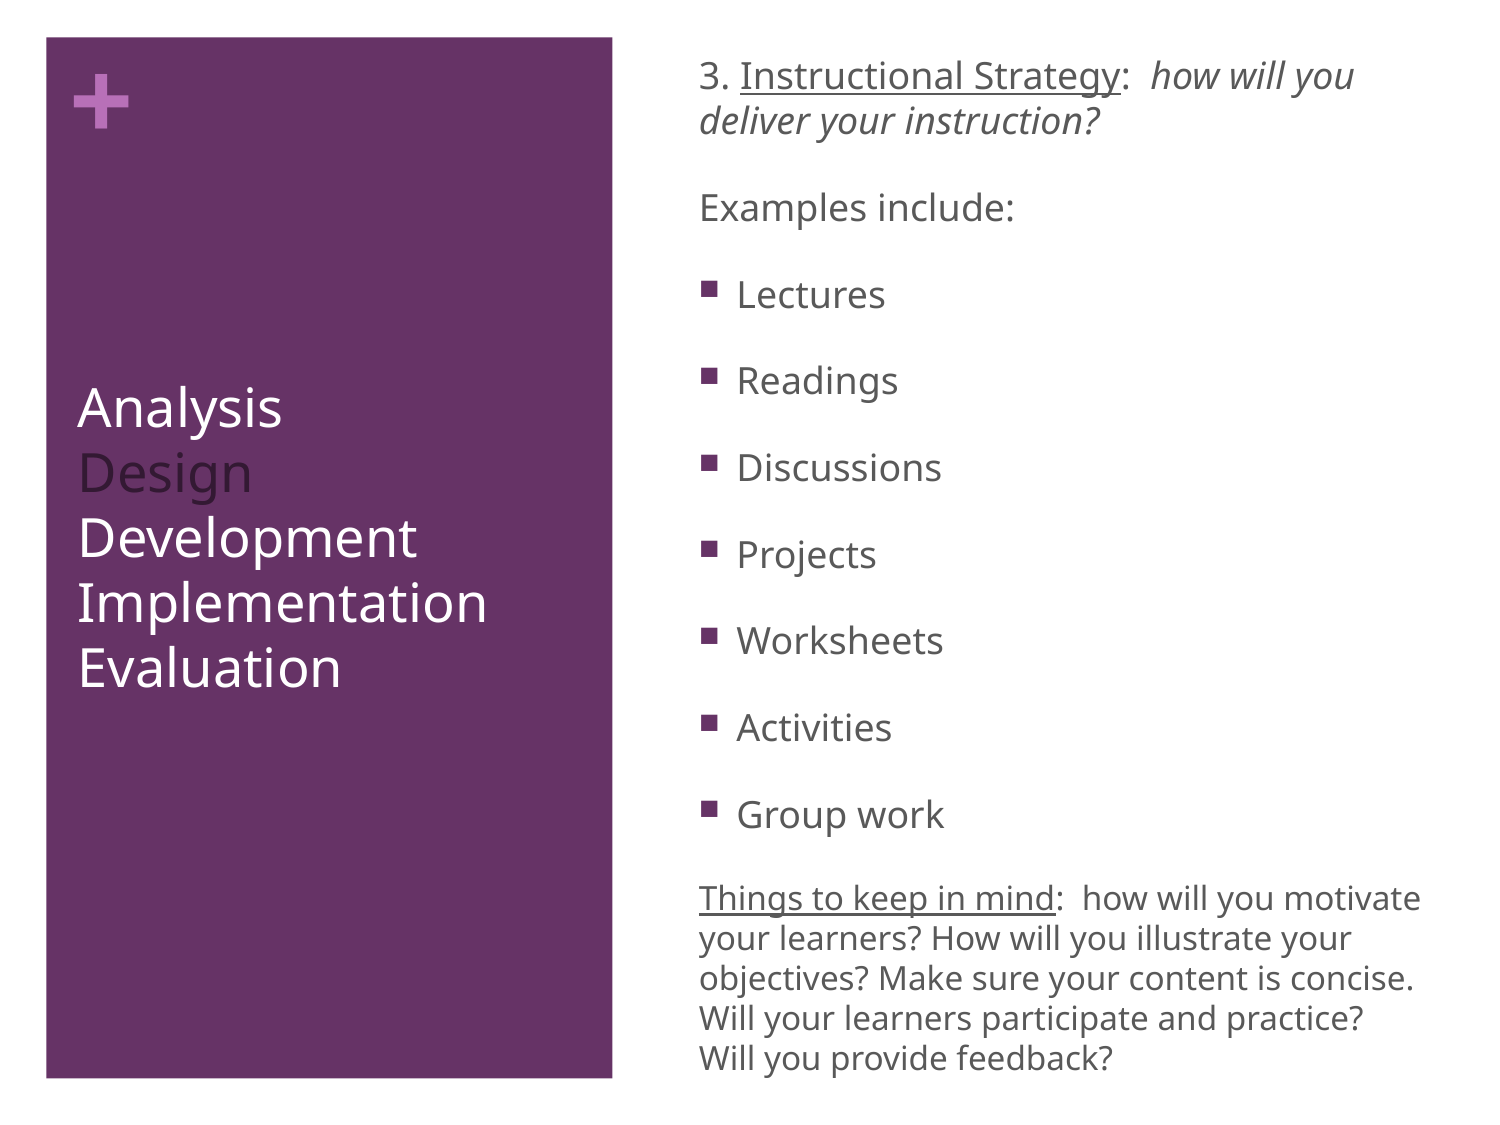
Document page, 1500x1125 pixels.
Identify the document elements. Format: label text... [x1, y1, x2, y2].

title Analysis Design Development Implementation Evaluation [62, 337, 597, 836]
list 3. Instructional Strategy: how will you deliver your instruction? Examples include: Lectures Readings Discussions Projects Worksheets Activities Group work Things to keep in mind: how will you motivate your learners? How will you illustrate your objectives? Make sure your content is concise. Will your learners participate and practice? Will you provide feedback? [683, 44, 1438, 1091]
